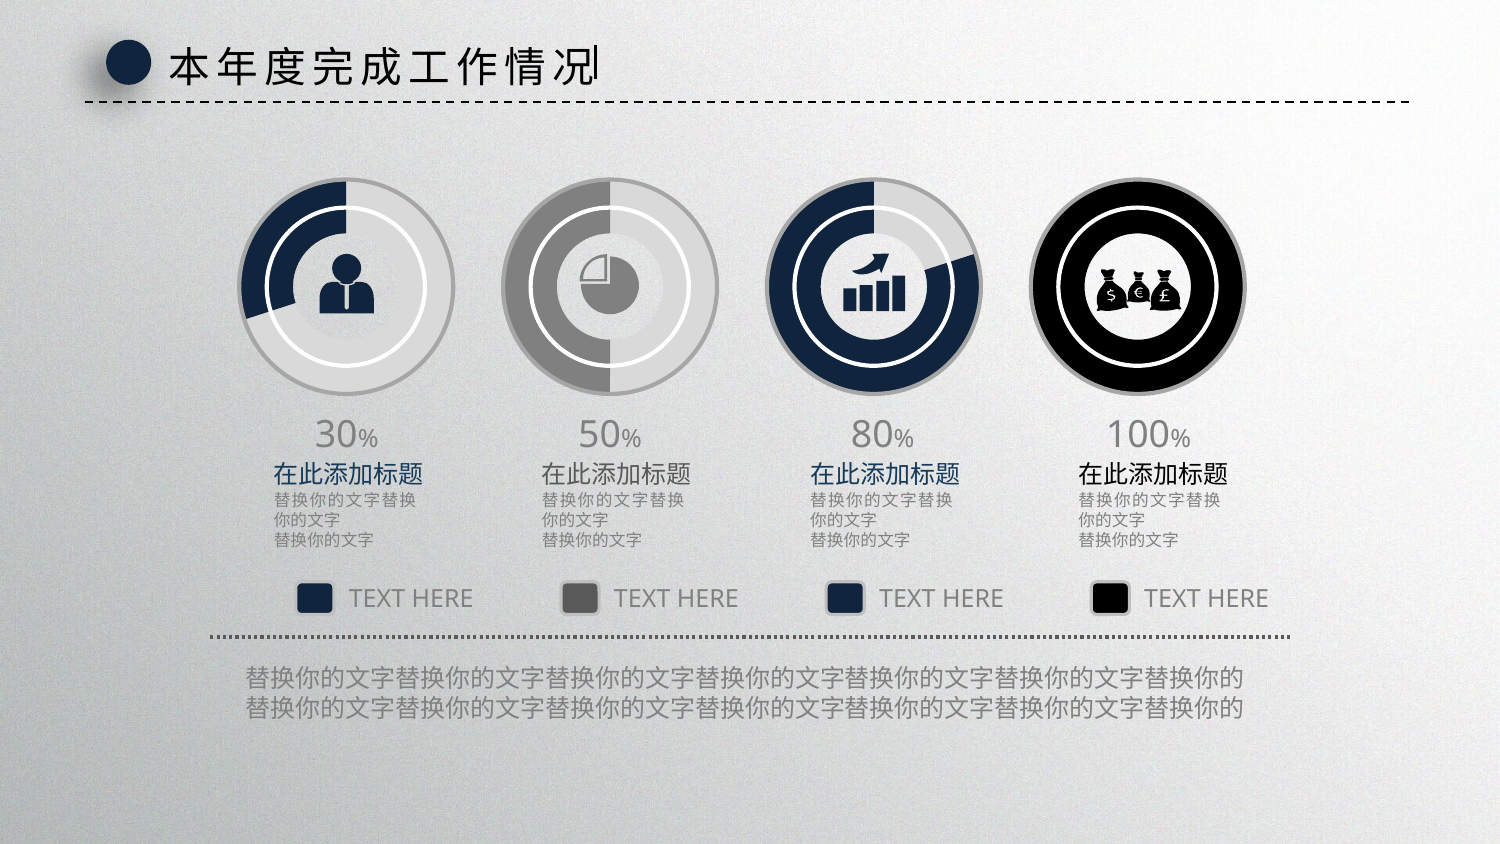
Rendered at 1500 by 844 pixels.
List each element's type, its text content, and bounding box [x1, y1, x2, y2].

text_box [258, 450, 455, 579]
text_box 本年度完成工作情况 [154, 33, 610, 99]
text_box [1063, 450, 1270, 573]
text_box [295, 575, 1330, 622]
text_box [319, 253, 374, 314]
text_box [843, 253, 906, 312]
text_box 50% [539, 429, 681, 449]
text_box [795, 450, 987, 573]
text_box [210, 636, 1290, 792]
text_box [526, 450, 715, 573]
picture [0, 0, 1500, 844]
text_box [579, 253, 640, 315]
chart [122, 156, 1377, 421]
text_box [1093, 267, 1182, 312]
text_box 30% [276, 429, 418, 449]
text_box 100% [1077, 429, 1219, 449]
text_box 80% [812, 429, 954, 449]
text_box [104, 37, 154, 87]
